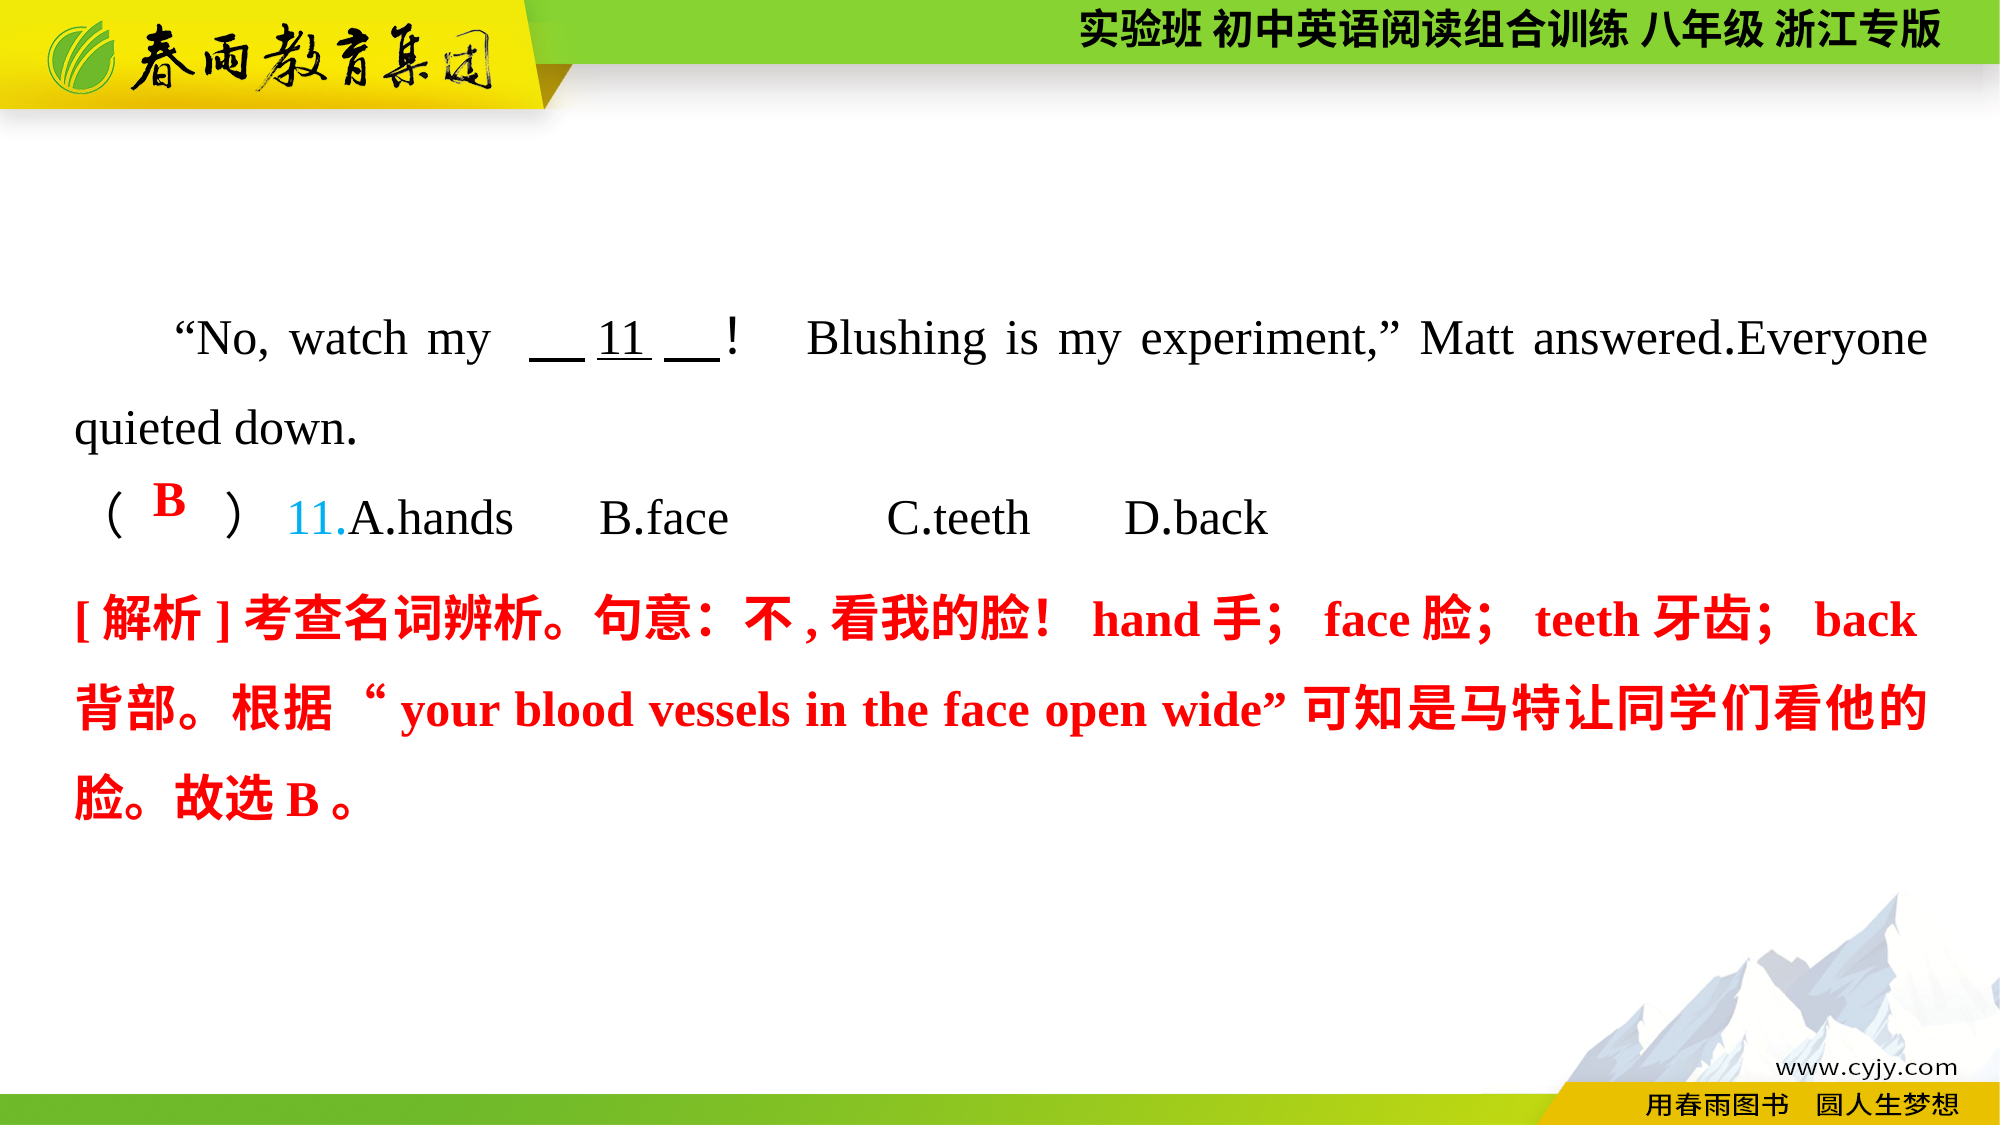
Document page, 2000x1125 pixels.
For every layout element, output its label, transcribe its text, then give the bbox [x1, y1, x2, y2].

text_box （ ）11.A.hands B.face C.teeth D.back [59, 453, 1944, 548]
list “No, watch my 11 ！ Blushing is my experiment,” Matt answered.Everyone quieted down. [59, 267, 1944, 453]
picture [0, 0, 2000, 1125]
text_box B [138, 459, 202, 534]
text_box [解析]考查名词辨析。句意：不,看我的脸！hand手；face脸；teeth牙齿；back背部。根据“your blood vessels in the face open wide”可知是马特让同学们看他的脸。故选B。 [59, 548, 1944, 834]
